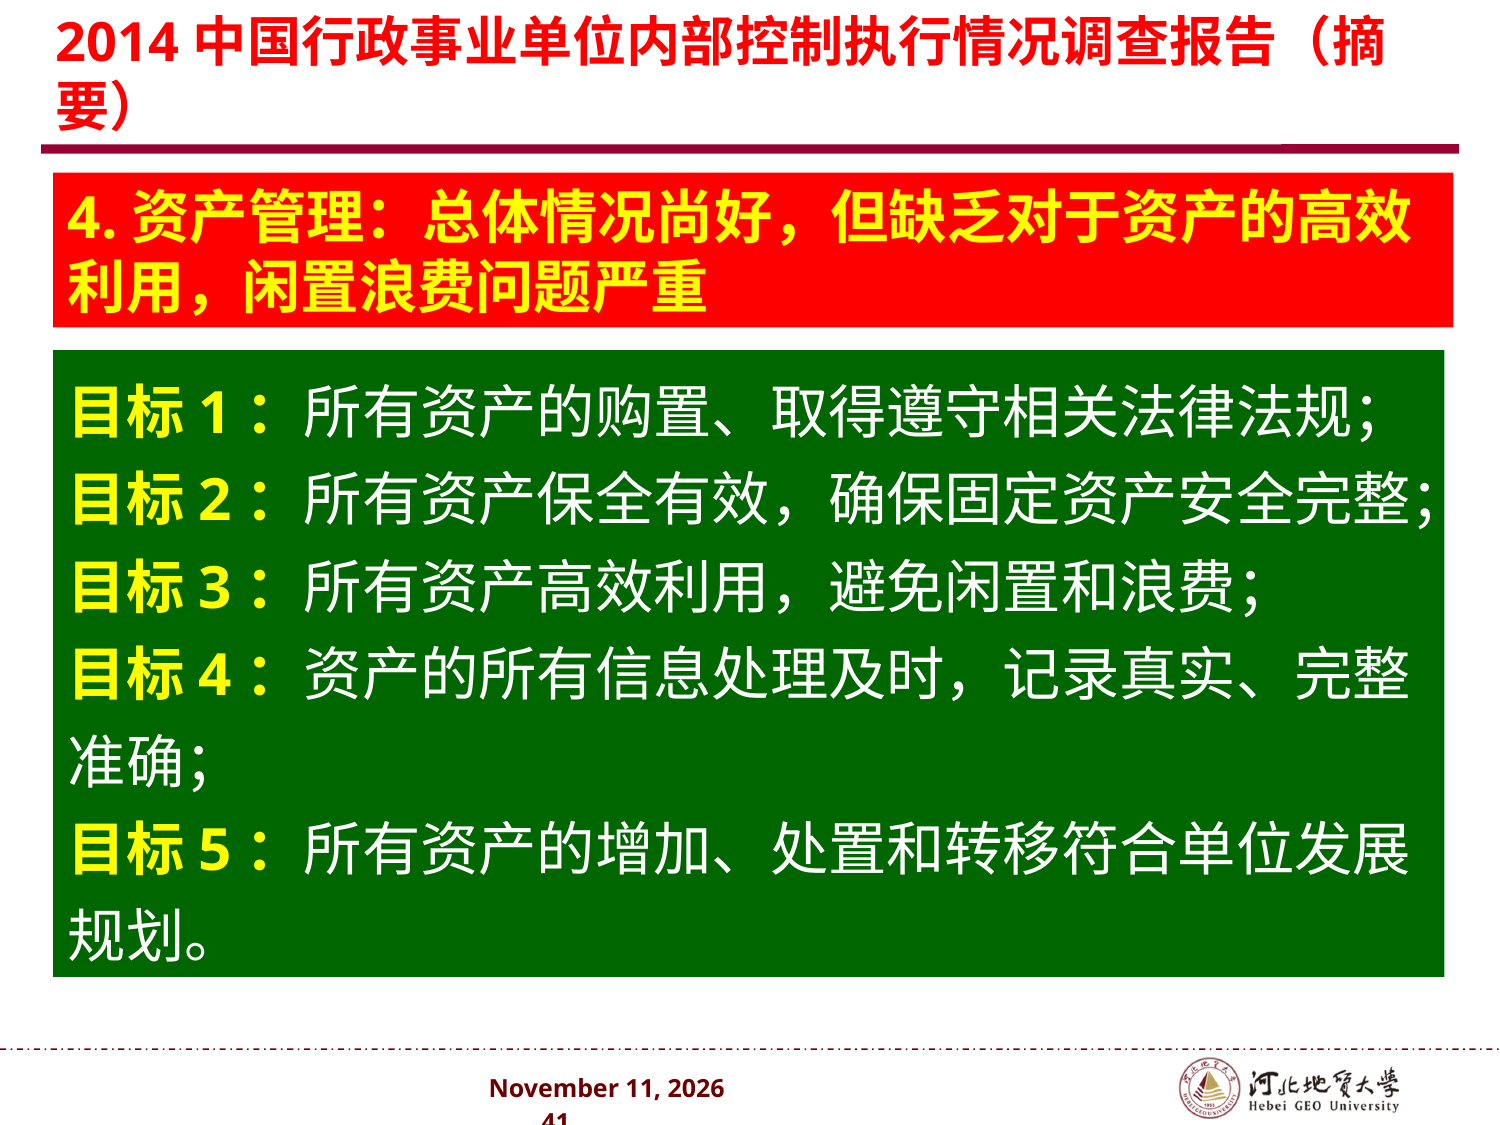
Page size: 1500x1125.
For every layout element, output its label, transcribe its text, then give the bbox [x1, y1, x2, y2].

picture [1159, 1049, 1420, 1125]
text_box 目标1：所有资产的购置、取得遵守相关法律法规；目标2：所有资产保全有效，确保固定资产安全完整；目标3：所有资产高效利用，避免闲置和浪费； 目标4：资产的所有信息处理及时，记录真实、完整准确； 目标5：所有资产的增加、处置和转移符合单位发展规划。 [53, 350, 1445, 977]
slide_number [473, 1064, 990, 1109]
title 2014中国行政事业单位内部控制执行情况调查报告（摘要） [40, 18, 1460, 126]
text_box 4.资产管理：总体情况尚好，但缺乏对于资产的高效利用，闲置浪费问题严重 [53, 172, 1454, 328]
